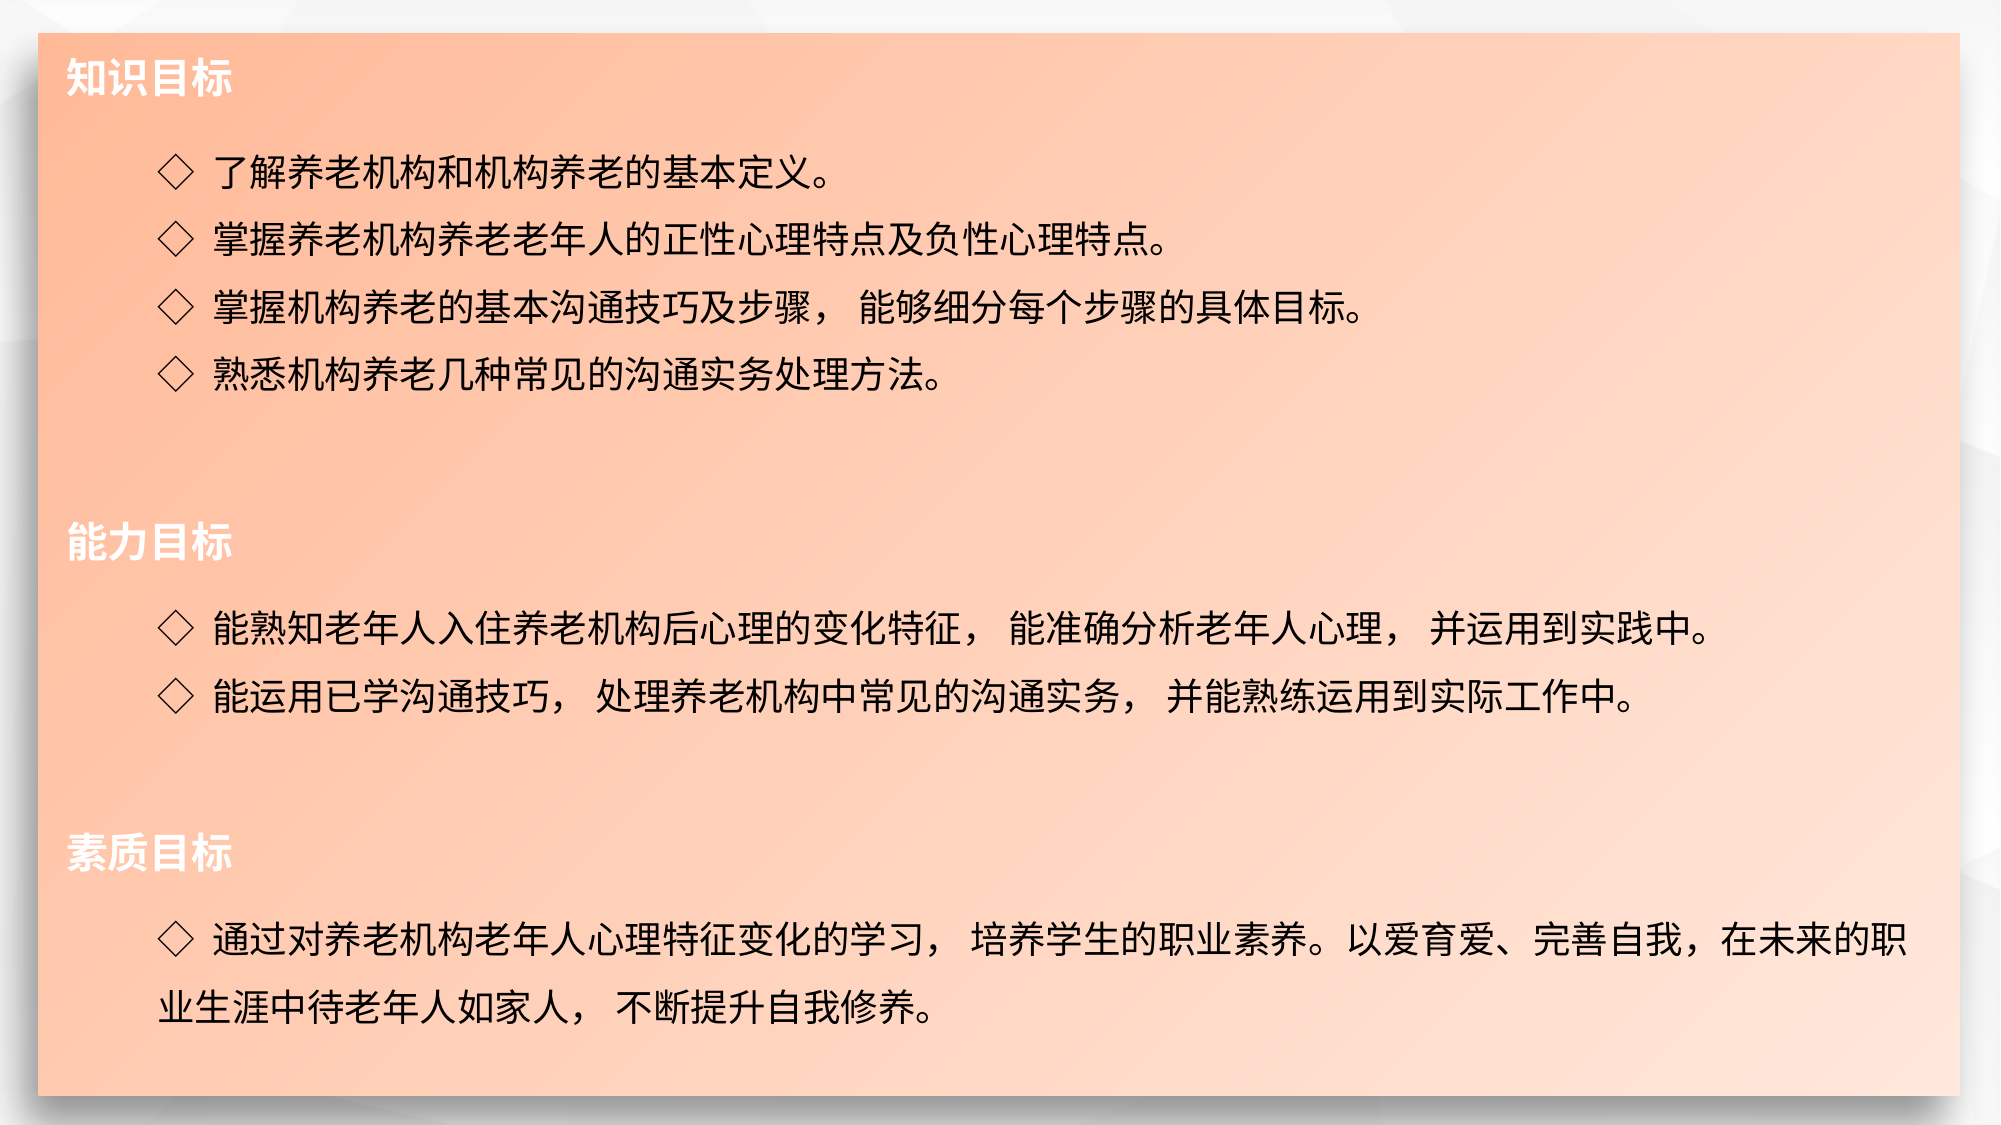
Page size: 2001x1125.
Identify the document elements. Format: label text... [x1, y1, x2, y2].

text_box 素质目标 [51, 819, 462, 885]
text_box ◇ 通过对养老机构老年人心理特征变化的学习， 培养学生的职业素养。以爱育爱、完善自我，在未来的职业生涯中待老年人如家人， 不断提升自我修养。 [142, 886, 1936, 1037]
text_box 能力目标 [51, 508, 462, 573]
text_box ◇ 能熟知老年人入住养老机构后心理的变化特征， 能准确分析老年人心理， 并运用到实践中。 ◇ 能运用已学沟通技巧， 处理养老机构中常见的沟通实务， 并能熟练运用到实际工作中。 [142, 575, 1936, 725]
text_box [38, 33, 1960, 1096]
text_box 知识目标 [51, 44, 462, 110]
picture [0, 0, 2000, 1125]
text_box ◇ 了解养老机构和机构养老的基本定义。 ◇ 掌握养老机构养老老年人的正性心理特点及负性心理特点。 ◇ 掌握机构养老的基本沟通技巧及步骤， 能够细分每个步骤的具体目标。 ◇ 熟悉机构养老几种常见的沟通实务处理方法。 [142, 118, 1936, 404]
